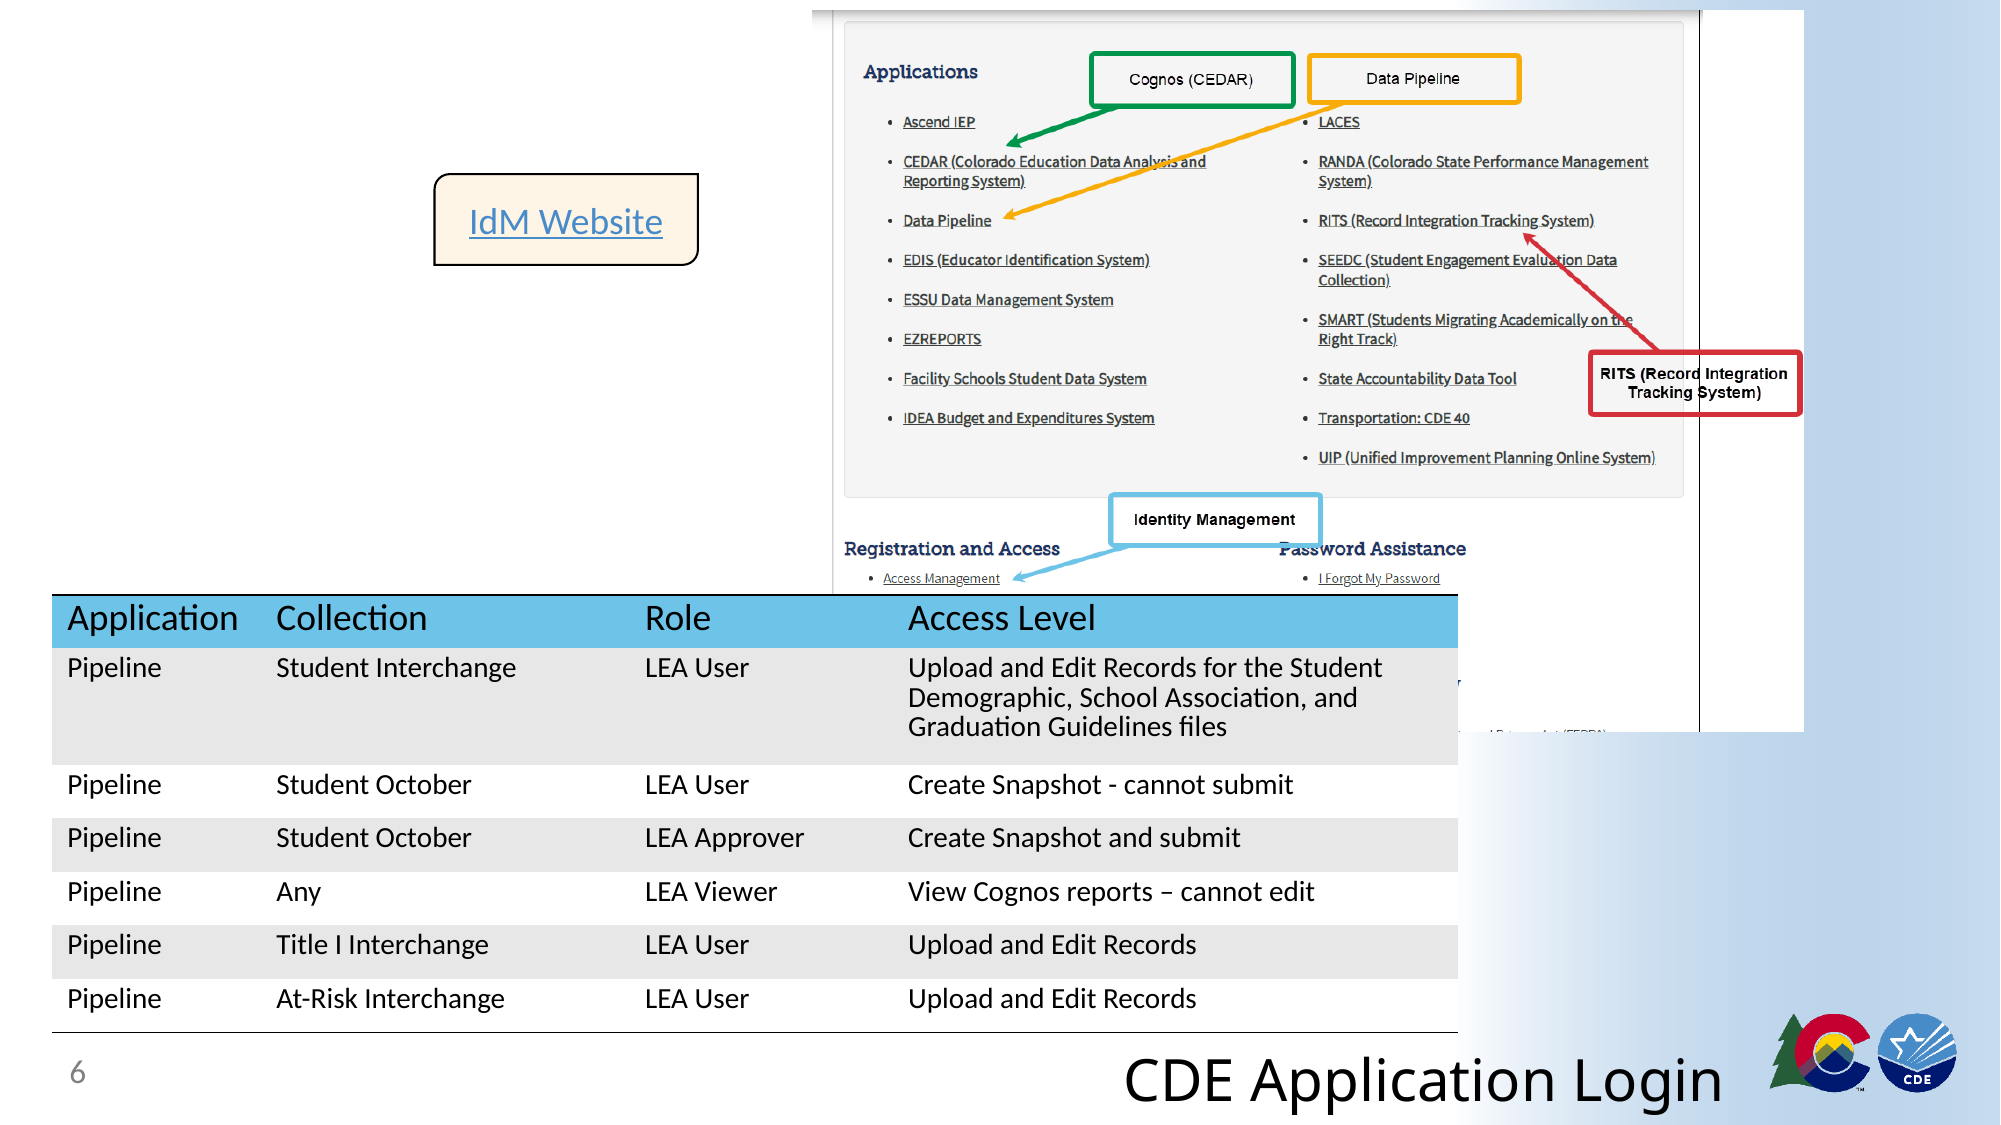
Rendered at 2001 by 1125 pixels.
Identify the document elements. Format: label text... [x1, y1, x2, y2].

table_cell Upload and Edit Records [893, 925, 1458, 979]
table_cell Student October [261, 818, 630, 872]
table_header Application [52, 596, 261, 648]
slide_number 6 [54, 1042, 505, 1103]
table_cell Create Snapshot - cannot submit [893, 765, 1458, 818]
table_cell Pipeline [52, 925, 261, 979]
table_cell LEA Viewer [630, 872, 893, 925]
table_header Collection [261, 596, 630, 648]
table_cell View Cognos reports – cannot edit [893, 872, 1458, 925]
table_cell Student Interchange [261, 648, 630, 765]
title CDE Application Login [639, 966, 1725, 1115]
table_cell LEA User [630, 979, 893, 1032]
table_cell LEA User [630, 925, 893, 979]
table_cell Any [261, 872, 630, 925]
table_cell LEA User [630, 648, 893, 765]
table_cell Pipeline [52, 818, 261, 872]
table_cell At-Risk Interchange [261, 979, 630, 1032]
table_cell Create Snapshot and submit [893, 818, 1458, 872]
table_cell LEA Approver [630, 818, 893, 872]
picture [1768, 1012, 1957, 1093]
table_cell Upload and Edit Records [893, 979, 1458, 1032]
table_cell Student October [261, 765, 630, 818]
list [812, 10, 1804, 732]
table_cell Pipeline [52, 765, 261, 818]
table_cell Pipeline [52, 648, 261, 765]
text_box IdM Website [433, 173, 699, 266]
table_cell Pipeline [52, 979, 261, 1032]
table_cell Upload and Edit Records for the Student Demographic, School Association, and Graduation Guidelines files [893, 732, 1458, 765]
table_cell LEA User [630, 765, 893, 818]
table_cell Pipeline [52, 872, 261, 925]
table_cell Title I Interchange [261, 925, 630, 979]
table_header Role [630, 596, 812, 648]
